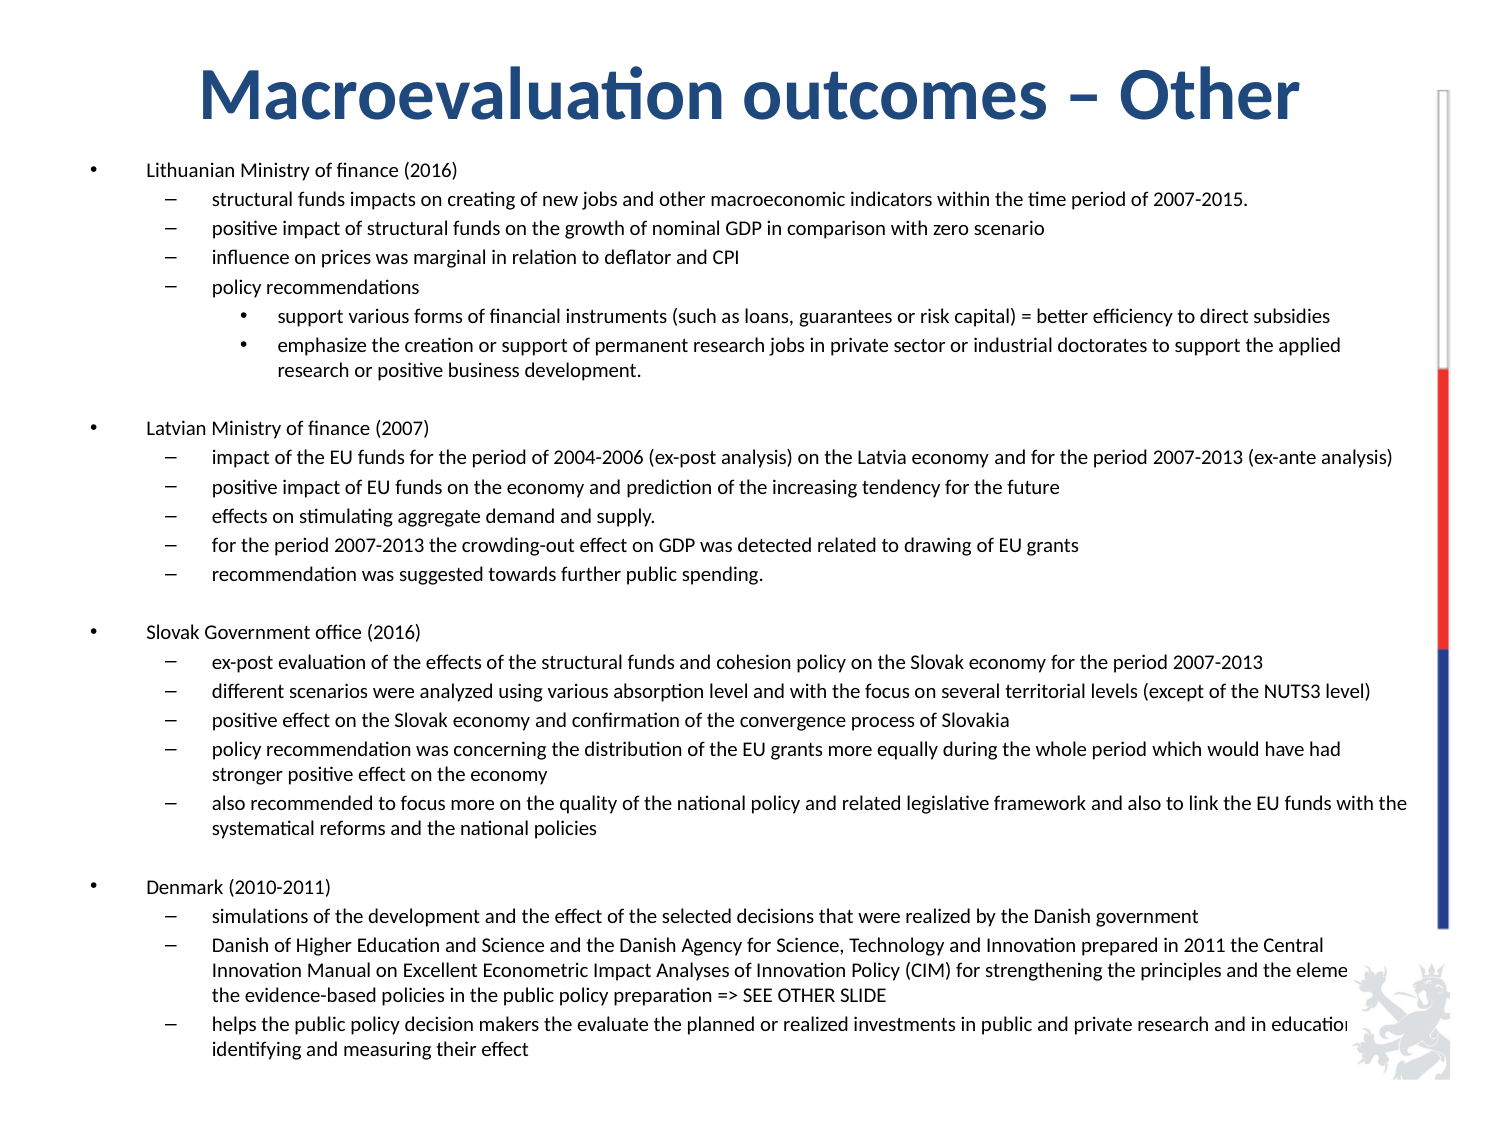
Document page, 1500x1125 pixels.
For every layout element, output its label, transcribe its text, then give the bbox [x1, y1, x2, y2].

picture [1429, 84, 1458, 938]
list Lithuanian Ministry of finance (2016) structural funds impacts on creating of new jobs and other macroeconomic indicators within the time period of 2007-2015. positive impact of structural funds on the growth of nominal GDP in comparison with zero scenario influence on prices was marginal in relation to deflator and CPI policy recommendations support various forms of financial instruments (such as loans, guarantees or risk capital) = better efficiency to direct subsidies emphasize the creation or support of permanent research jobs in private sector or industrial doctorates to support the applied research or positive business development. Latvian Ministry of finance (2007) impact of the EU funds for the period of 2004-2006 (ex-post analysis) on the Latvia economy and for the period 2007-2013 (ex-ante analysis) positive impact of EU funds on the economy and prediction of the increasing tendency for the future effects on stimulating aggregate demand and supply. for the period 2007-2013 the crowding-out effect on GDP was detected related to drawing of EU grants recommendation was suggested towards further public spending. Slovak Government office (2016) ex-post evaluation of the effects of the structural funds and cohesion policy on the Slovak economy for the period 2007-2013 different scenarios were analyzed using various absorption level and with the focus on several territorial levels (except of the NUTS3 level) positive effect on the Slovak economy and confirmation of the convergence process of Slovakia policy recommendation was concerning the distribution of the EU grants more equally during the whole period which would have had stronger positive effect on the economy also recommended to focus more on the quality of the national policy and related legislative framework and also to link the EU funds with the systematical reforms and the national policies Denmark (2010-2011) simulations of the development and the effect of the selected decisions that were realized by the Danish government Danish of Higher Education and Science and the Danish Agency for Science, Technology and Innovation prepared in 2011 the Central Innovation Manual on Excellent Econometric Impact Analyses of Innovation Policy (CIM) for strengthening the principles and the elements of the evidence-based policies in the public policy preparation => SEE OTHER SLIDE helps the public policy decision makers the evaluate the planned or realized investments in public and private research and in education by identifying and measuring their effect [75, 149, 1425, 1071]
picture [1347, 960, 1451, 1083]
title Macroevaluation outcomes – Other [75, 0, 1425, 149]
